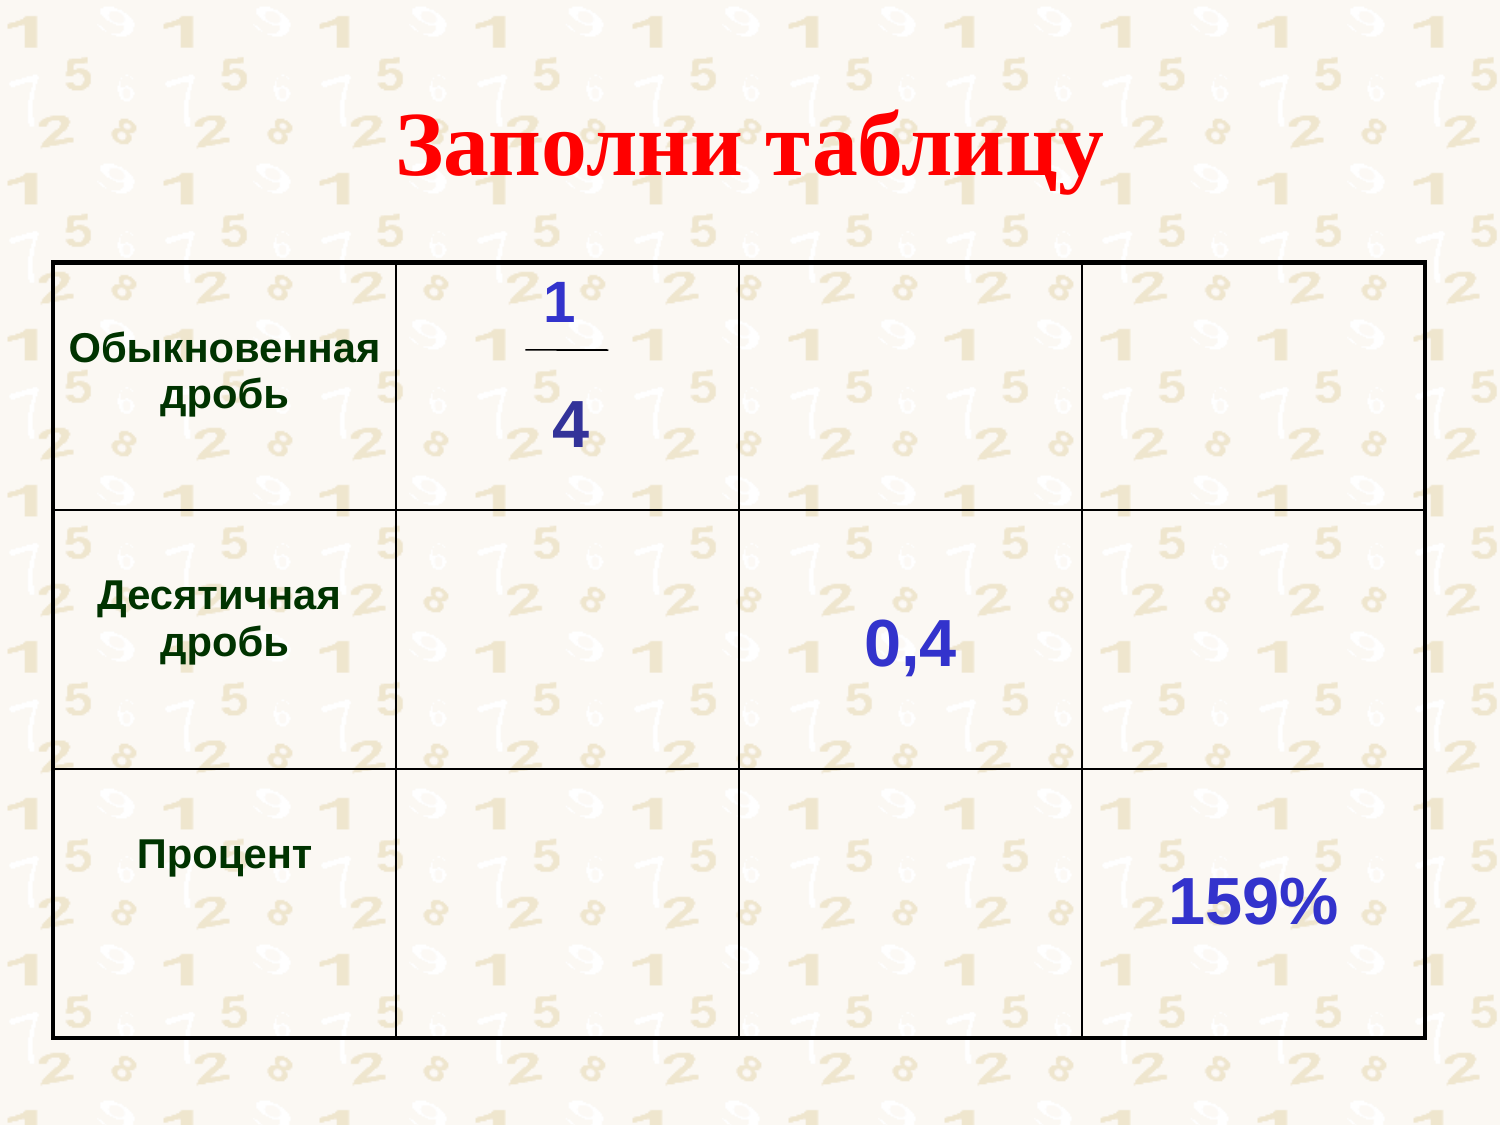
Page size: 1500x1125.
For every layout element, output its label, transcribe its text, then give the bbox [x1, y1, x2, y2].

table_cell [1083, 511, 1423, 768]
table_header [1083, 265, 1423, 509]
table_header Обыкновенная дробь [55, 265, 395, 509]
table_cell 0,4 [740, 511, 1081, 768]
table_cell Десятичная дробь [55, 511, 395, 768]
table_cell [397, 770, 738, 1036]
table_header 1 [397, 265, 738, 509]
title Заполни таблицу [75, 45, 1425, 233]
table_cell Процент [55, 770, 395, 1036]
picture [0, 0, 1500, 1125]
text_box 4 [537, 373, 633, 469]
table_cell [740, 770, 1081, 1036]
table_header [740, 265, 1081, 509]
table_cell [397, 511, 738, 768]
table_cell 159% [1083, 770, 1423, 1036]
